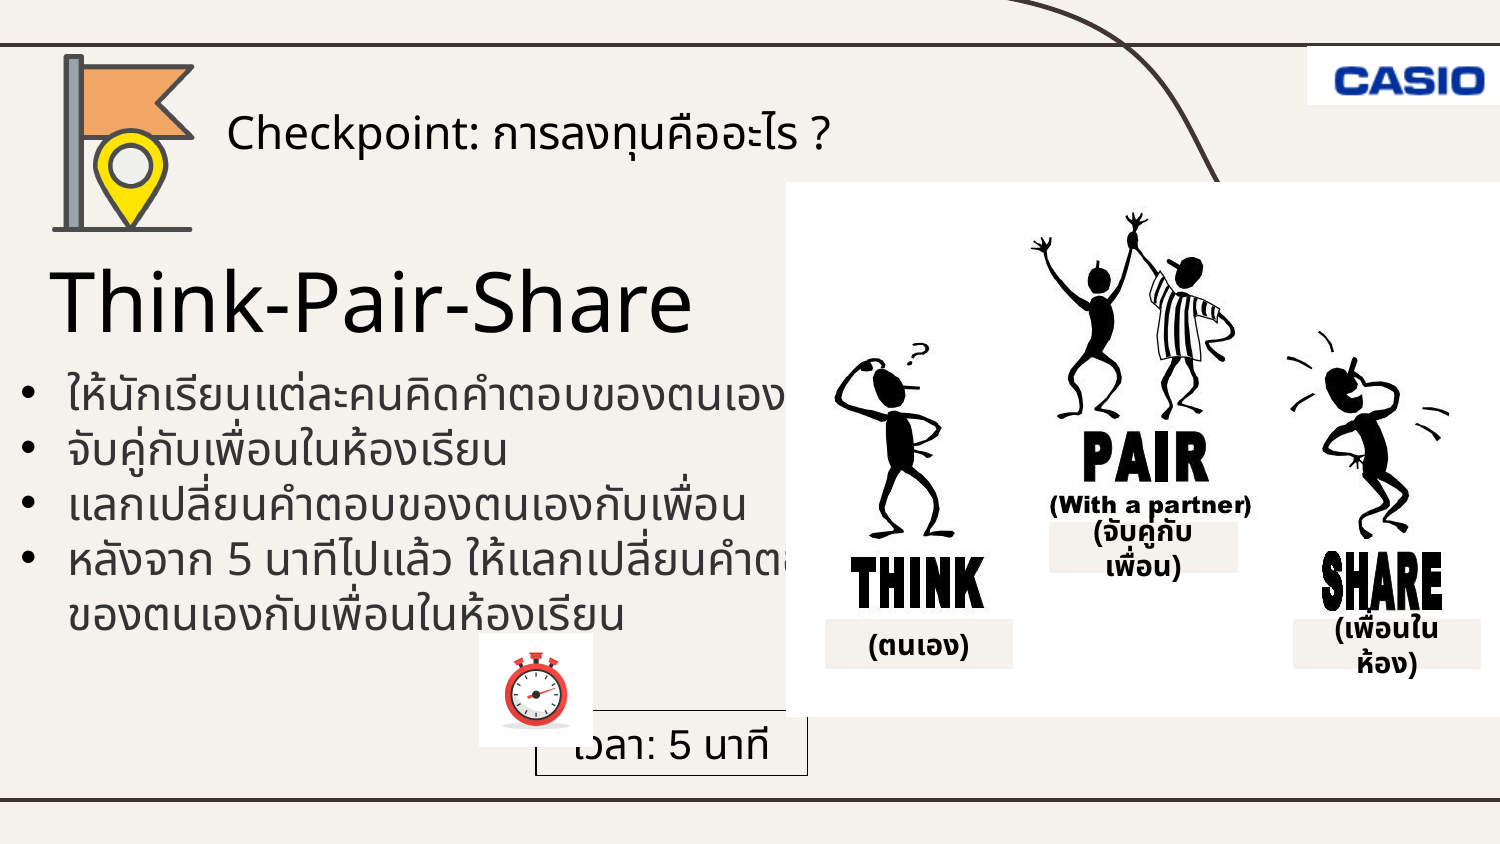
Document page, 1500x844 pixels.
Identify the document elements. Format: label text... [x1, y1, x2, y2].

text_box ให้นักเรียนแต่ละคนคิดคำตอบของตนเอง จับคู่กับเพื่อนในห้องเรียน แลกเปลี่ยนคำตอบของตนเองกับเพื่อน หลังจาก 5 นาทีไปแล้ว ให้แลกเปลี่ยนคำตอบของตนเองกับเพื่อนในห้องเรียน [5, 356, 781, 647]
picture [786, 181, 1500, 718]
picture [1307, 46, 1500, 105]
text_box เวลา: 5 นาที [536, 710, 808, 776]
title Think-Pair-Share [34, 234, 781, 356]
picture [34, 54, 212, 232]
picture [479, 632, 594, 748]
text_box Checkpoint: การลงทุนคืออะไร ? [216, 88, 1190, 183]
